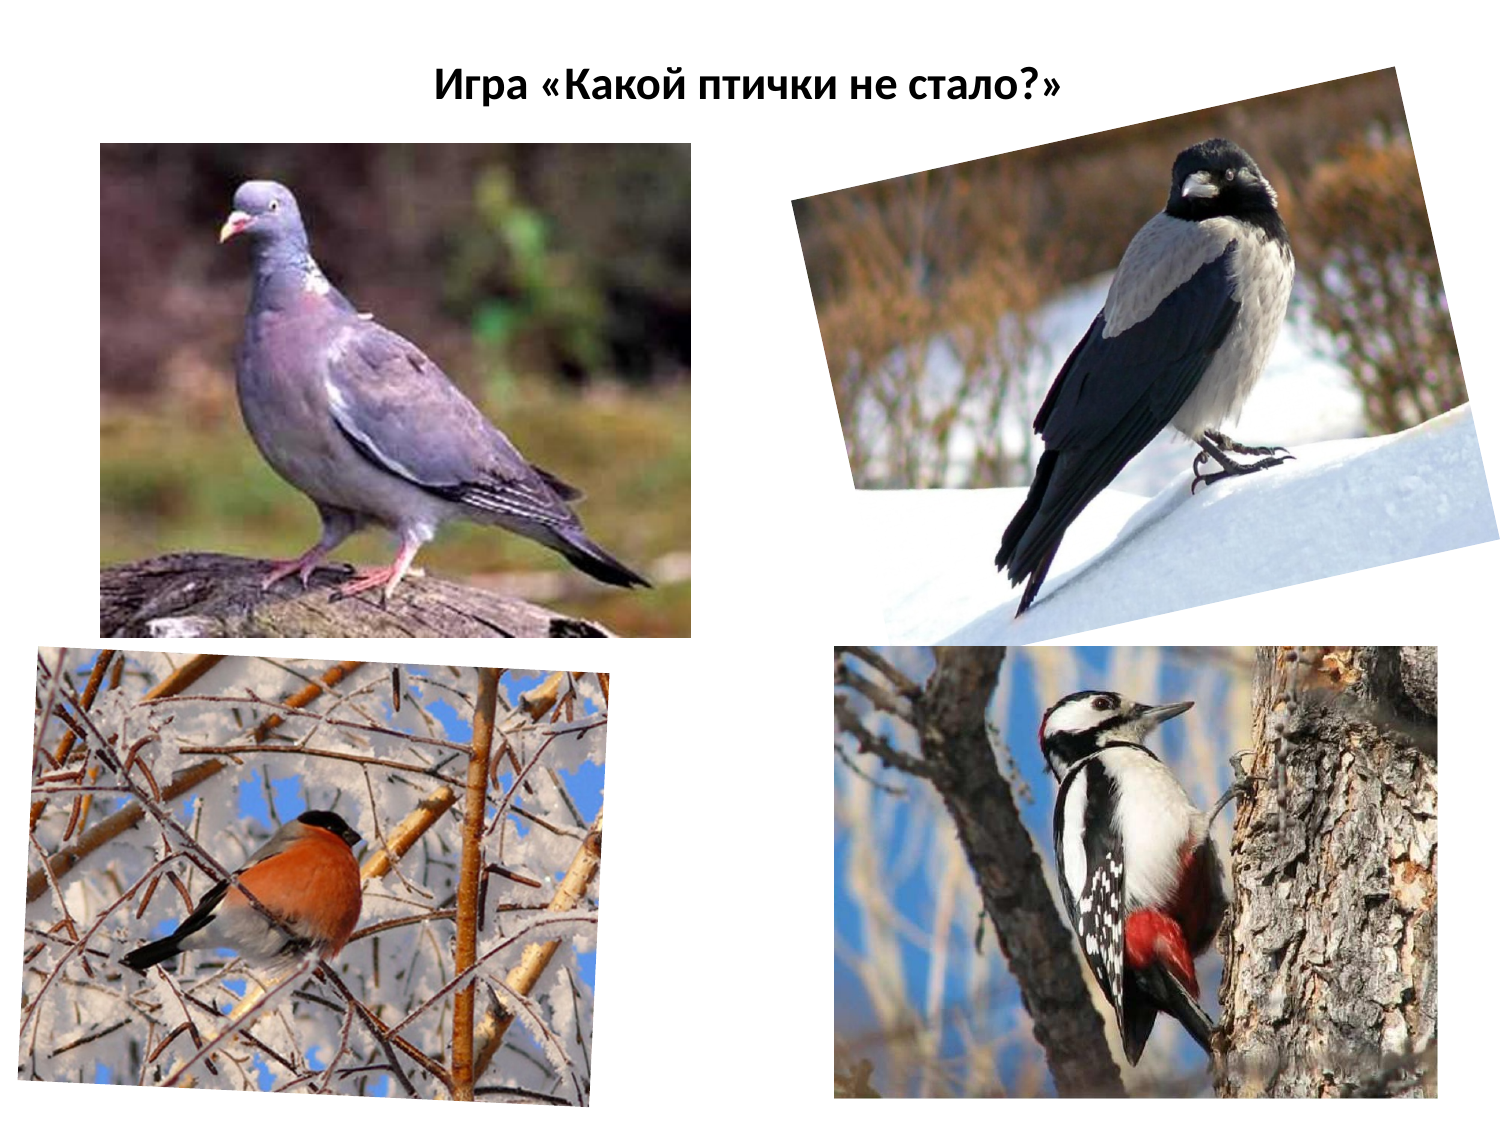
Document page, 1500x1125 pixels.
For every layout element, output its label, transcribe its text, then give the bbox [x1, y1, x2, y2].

picture [100, 143, 692, 638]
picture [17, 646, 610, 1108]
picture [791, 66, 1500, 1099]
title Игра «Какой птички не стало?» [75, 45, 1425, 173]
